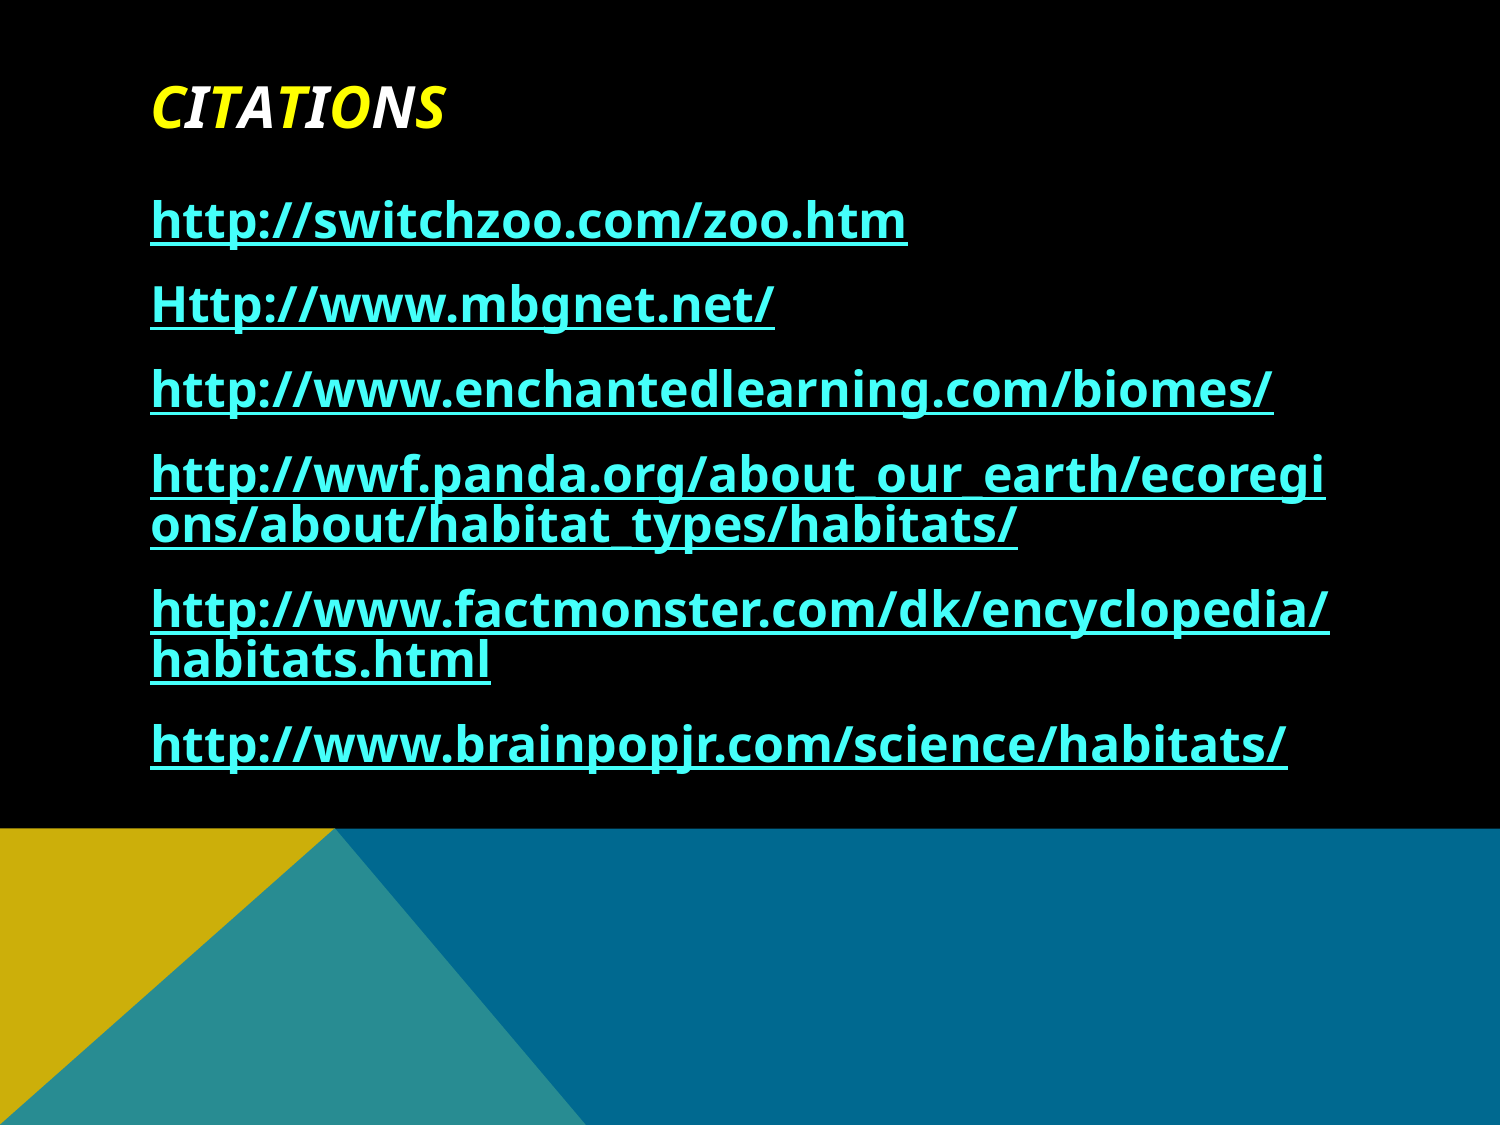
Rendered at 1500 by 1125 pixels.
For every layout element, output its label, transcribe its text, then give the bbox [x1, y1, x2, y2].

list http://switchzoo.com/zoo.htm Http://www.mbgnet.net/ http://www.enchantedlearning.com/biomes/ http://wwf.panda.org/about_our_earth/ecoregions/about/habitat_types/habitats/ http://www.factmonster.com/dk/encyclopedia/habitats.html http://www.brainpopjr.com/science/habitats/ [135, 180, 1369, 768]
title Citations [135, 60, 1369, 150]
